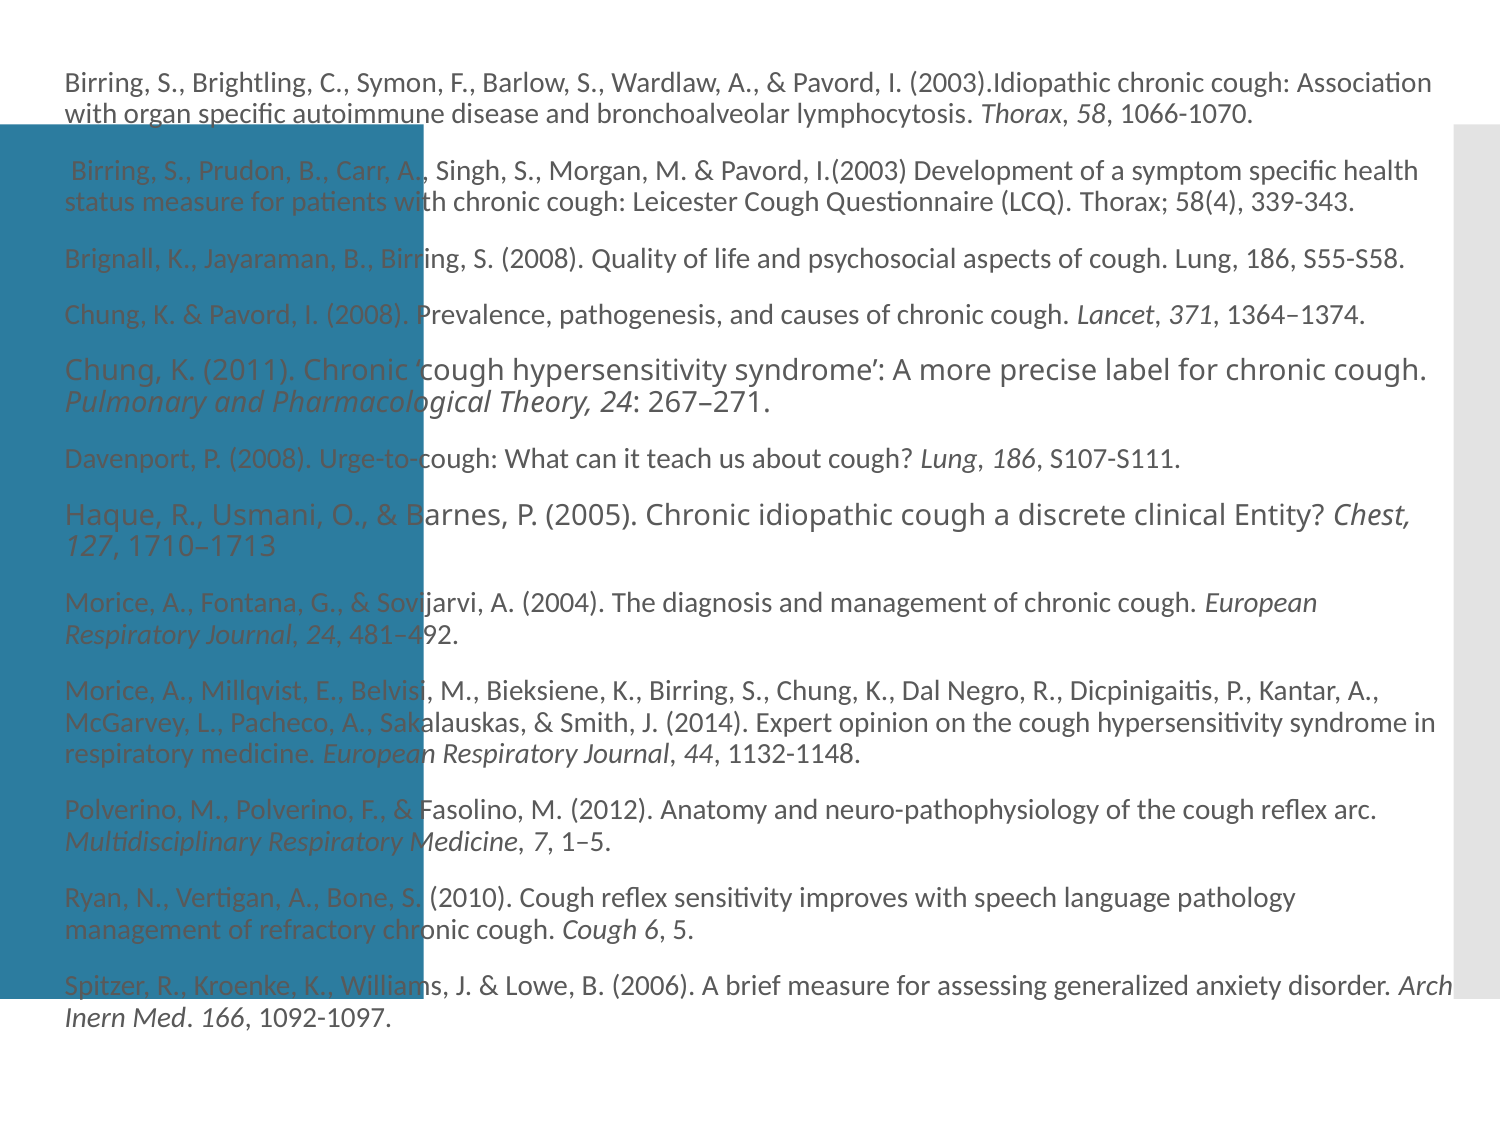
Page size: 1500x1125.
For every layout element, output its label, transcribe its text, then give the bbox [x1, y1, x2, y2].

list Birring, S., Brightling, C., Symon, F., Barlow, S., Wardlaw, A., & Pavord, I. (2003).Idiopathic chronic cough: Association with organ specific autoimmune disease and bronchoalveolar lymphocytosis. Thorax, 58, 1066-1070. Birring, S., Prudon, B., Carr, A., Singh, S., Morgan, M. & Pavord, I.(2003) Development of a symptom specific health status measure for patients with chronic cough: Leicester Cough Questionnaire (LCQ). Thorax; 58(4), 339-343. Brignall, K., Jayaraman, B., Birring, S. (2008). Quality of life and psychosocial aspects of cough. Lung, 186, S55-S58. Chung, K. & Pavord, I. (2008). Prevalence, pathogenesis, and causes of chronic cough. Lancet, 371, 1364–1374. Chung, K. (2011). Chronic ‘cough hypersensitivity syndrome’: A more precise label for chronic cough. Pulmonary and Pharmacological Theory, 24: 267–271. Davenport, P. (2008). Urge-to-cough: What can it teach us about cough? Lung, 186, S107-S111. Haque, R., Usmani, O., & Barnes, P. (2005). Chronic idiopathic cough a discrete clinical Entity? Chest, 127, 1710–1713 Morice, A., Fontana, G., & Sovijarvi, A. (2004). The diagnosis and management of chronic cough. European Respiratory Journal, 24, 481–492. Morice, A., Millqvist, E., Belvisi, M., Bieksiene, K., Birring, S., Chung, K., Dal Negro, R., Dicpinigaitis, P., Kantar, A., McGarvey, L., Pacheco, A., Sakalauskas, & Smith, J. (2014). Expert opinion on the cough hypersensitivity syndrome in respiratory medicine. European Respiratory Journal, 44, 1132-1148. Polverino, M., Polverino, F., & Fasolino, M. (2012). Anatomy and neuro-pathophysiology of the cough reflex arc. Multidisciplinary Respiratory Medicine, 7, 1–5. Ryan, N., Vertigan, A., Bone, S. (2010). Cough reflex sensitivity improves with speech language pathology management of refractory chronic cough. Cough 6, 5. Spitzer, R., Kroenke, K., Williams, J. & Lowe, B. (2006). A brief measure for assessing generalized anxiety disorder. Arch Inern Med. 166, 1092-1097. [49, 0, 1475, 1112]
